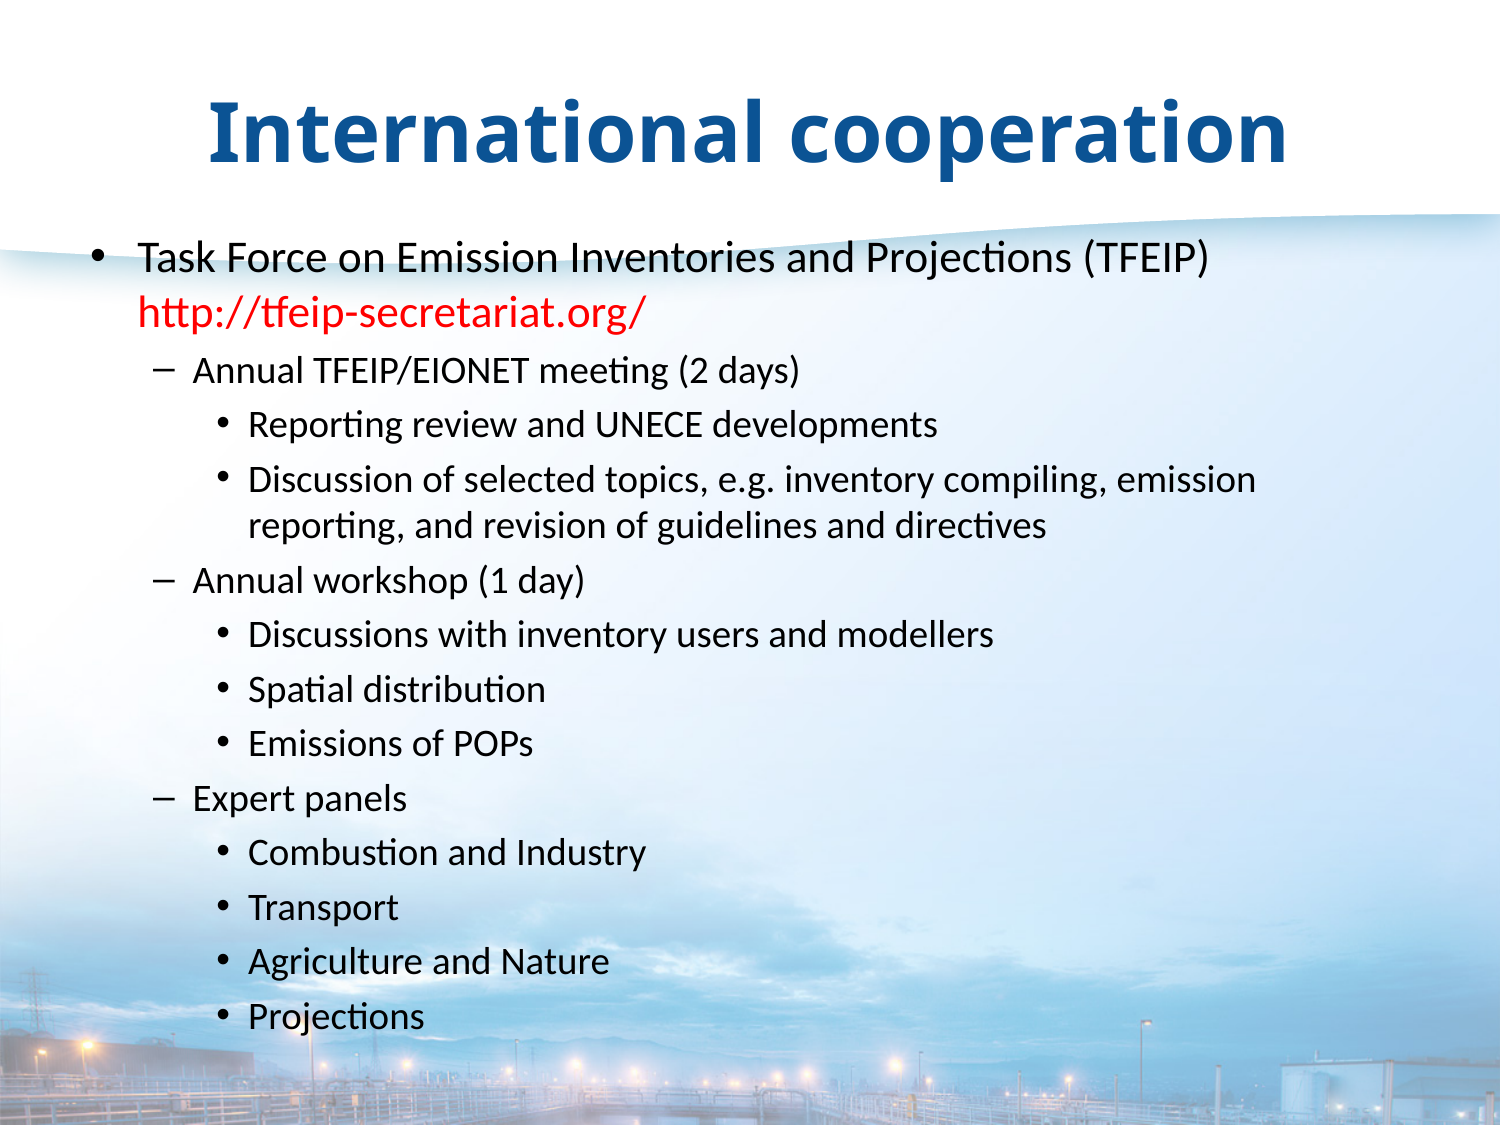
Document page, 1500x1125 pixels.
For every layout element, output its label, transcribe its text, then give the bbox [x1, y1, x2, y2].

title International cooperation [75, 45, 1425, 219]
picture [0, 215, 1500, 1125]
list Task Force on Emission Inventories and Projections (TFEIP) http://tfeip-secretariat.org/ Annual TFEIP/EIONET meeting (2 days) Reporting review and UNECE developments Discussion of selected topics, e.g. inventory compiling, emission reporting, and revision of guidelines and directives Annual workshop (1 day) Discussions with inventory users and modellers Spatial distribution Emissions of POPs Expert panels Combustion and Industry Transport Agriculture and Nature Projections [75, 219, 1425, 1047]
